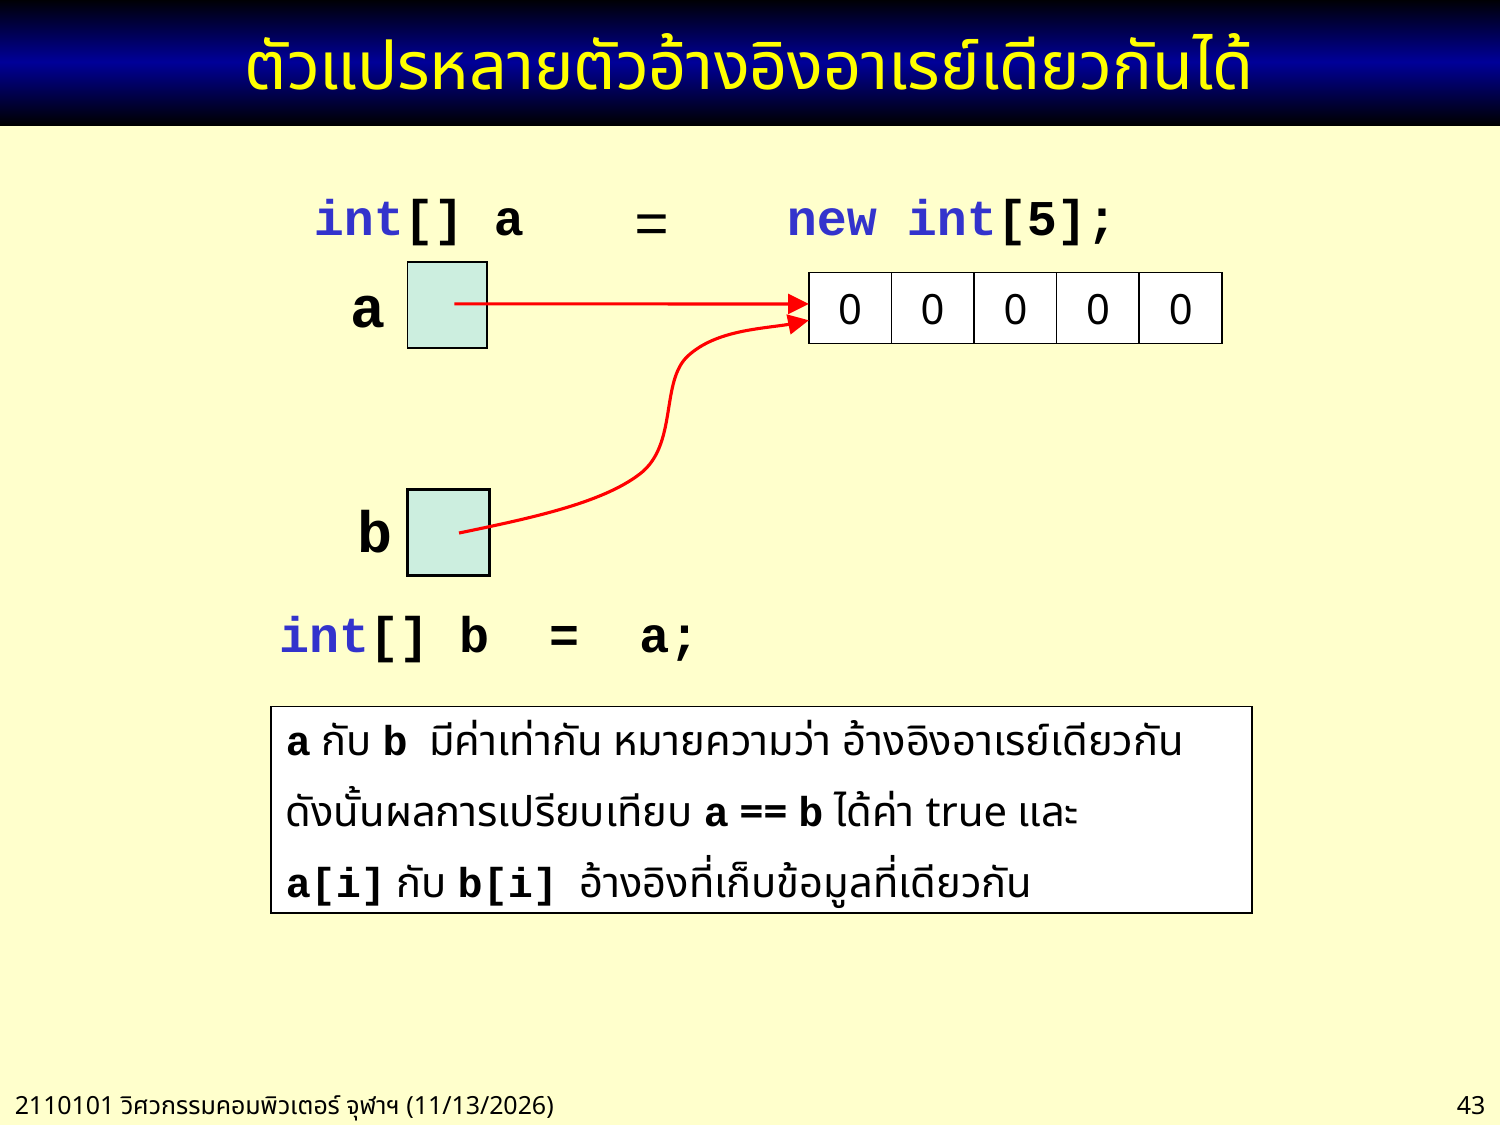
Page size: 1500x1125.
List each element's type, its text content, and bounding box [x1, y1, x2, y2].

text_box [808, 272, 1223, 344]
text_box int[] a [264, 178, 574, 253]
title ตัวแปรหลายตัวอ้างอิงอาเรย์เดียวกันได้ [0, 0, 1500, 126]
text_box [342, 319, 810, 576]
text_box = [601, 178, 702, 263]
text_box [334, 261, 488, 349]
text_box new int[5]; [764, 178, 1140, 253]
text_box a กับ b มีค่าเท่ากัน หมายความว่า อ้างอิงอาเรย์เดียวกัน ดังนั้นผลการเปรียบเทียบ a == b ได้ค่า true และ a[i] กับ b[i] อ้างอิงที่เก็บข้อมูลที่เดียวกัน [271, 706, 1252, 913]
text_box int[] b = a; [264, 594, 718, 670]
text_box [493, 293, 803, 314]
